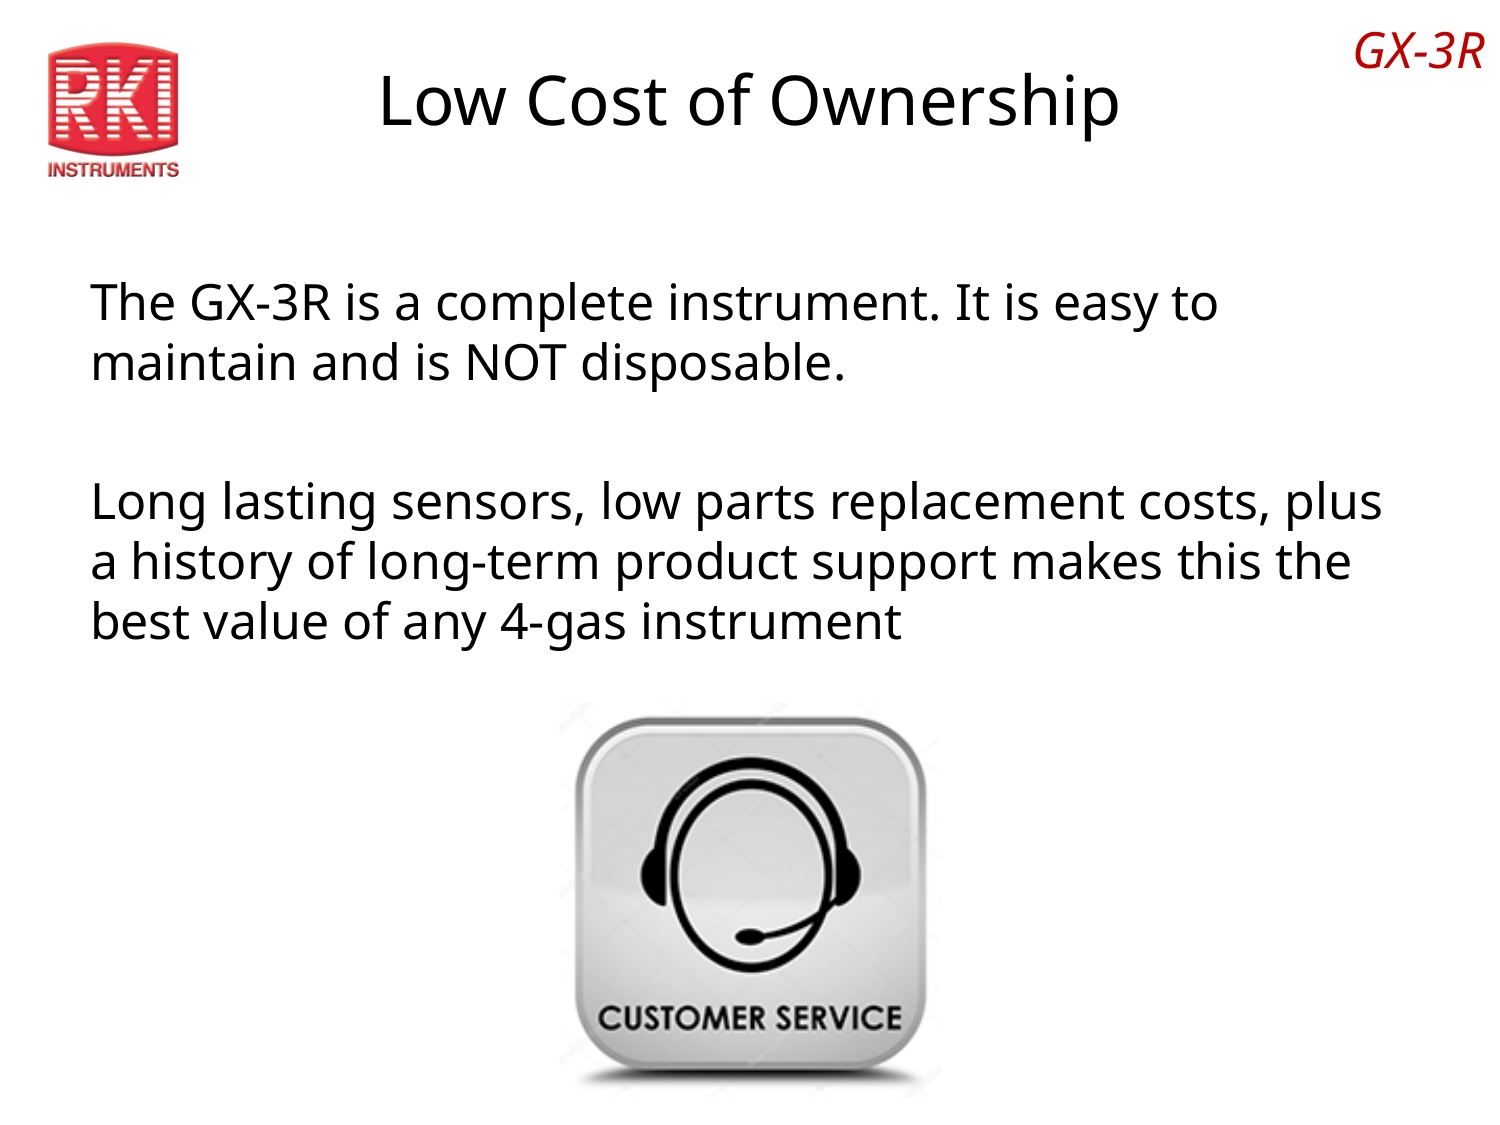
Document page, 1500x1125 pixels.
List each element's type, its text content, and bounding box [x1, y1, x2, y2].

list The GX-3R is a complete instrument. It is easy to maintain and is NOT disposable. Long lasting sensors, low parts replacement costs, plus a history of long-term product support makes this the best value of any 4-gas instrument [75, 262, 1425, 459]
text_box GX-3R [1307, 11, 1500, 87]
title Low Cost of Ownership [0, 0, 1500, 196]
picture [559, 701, 941, 1098]
